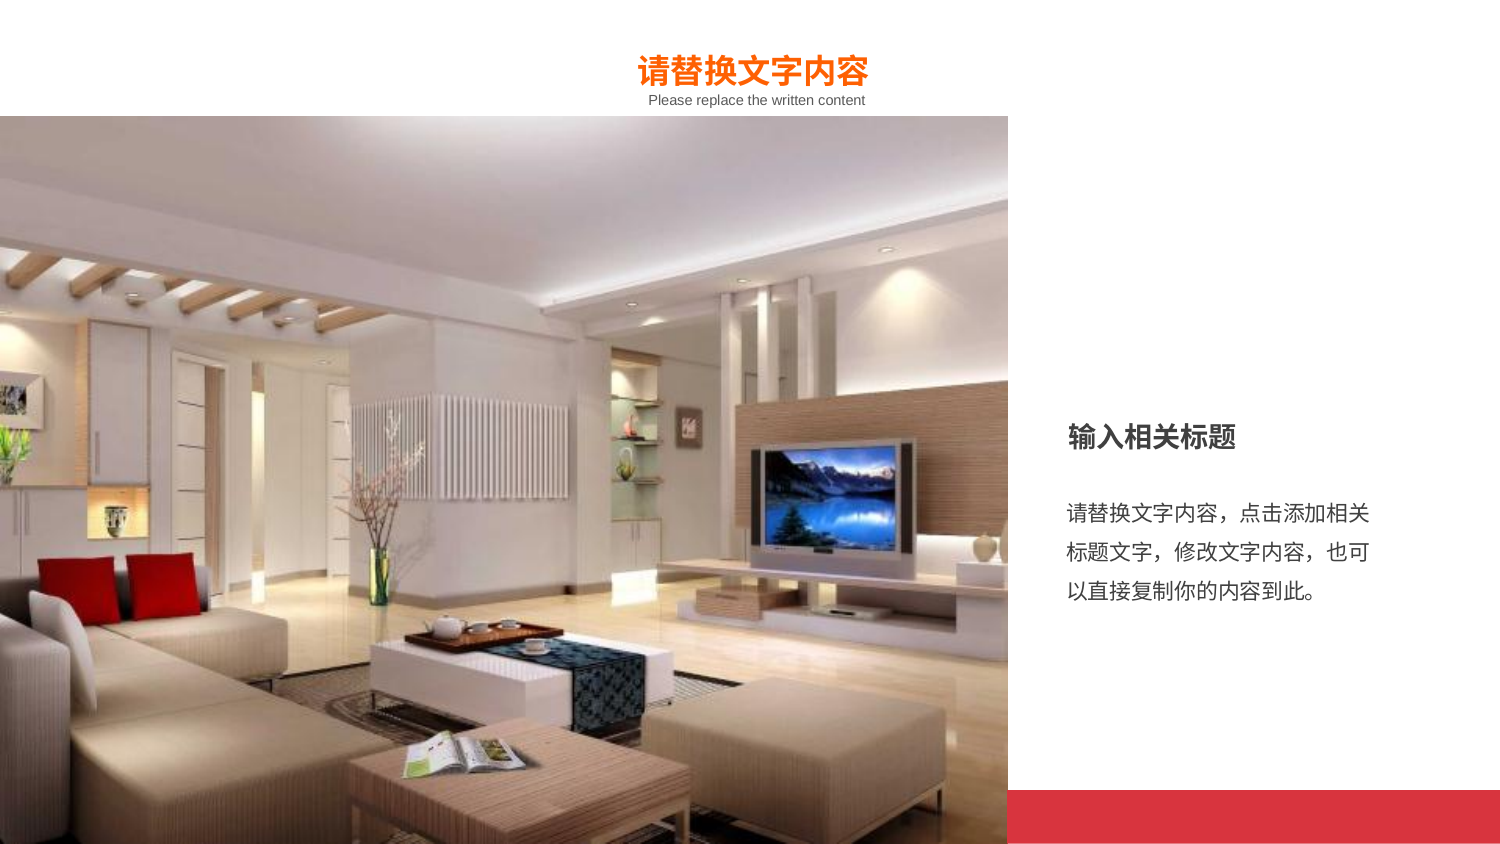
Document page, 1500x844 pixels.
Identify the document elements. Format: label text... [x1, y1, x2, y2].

text_box 请替换文字内容，点击添加相关标题文字，修改文字内容，也可以直接复制你的内容到此。 [1051, 478, 1406, 612]
text_box 请替换文字内容 [622, 42, 886, 98]
text_box [1008, 789, 1500, 844]
text_box Please replace the written content [633, 98, 881, 116]
text_box 输入相关标题 [1053, 412, 1386, 461]
picture [0, 116, 1008, 844]
